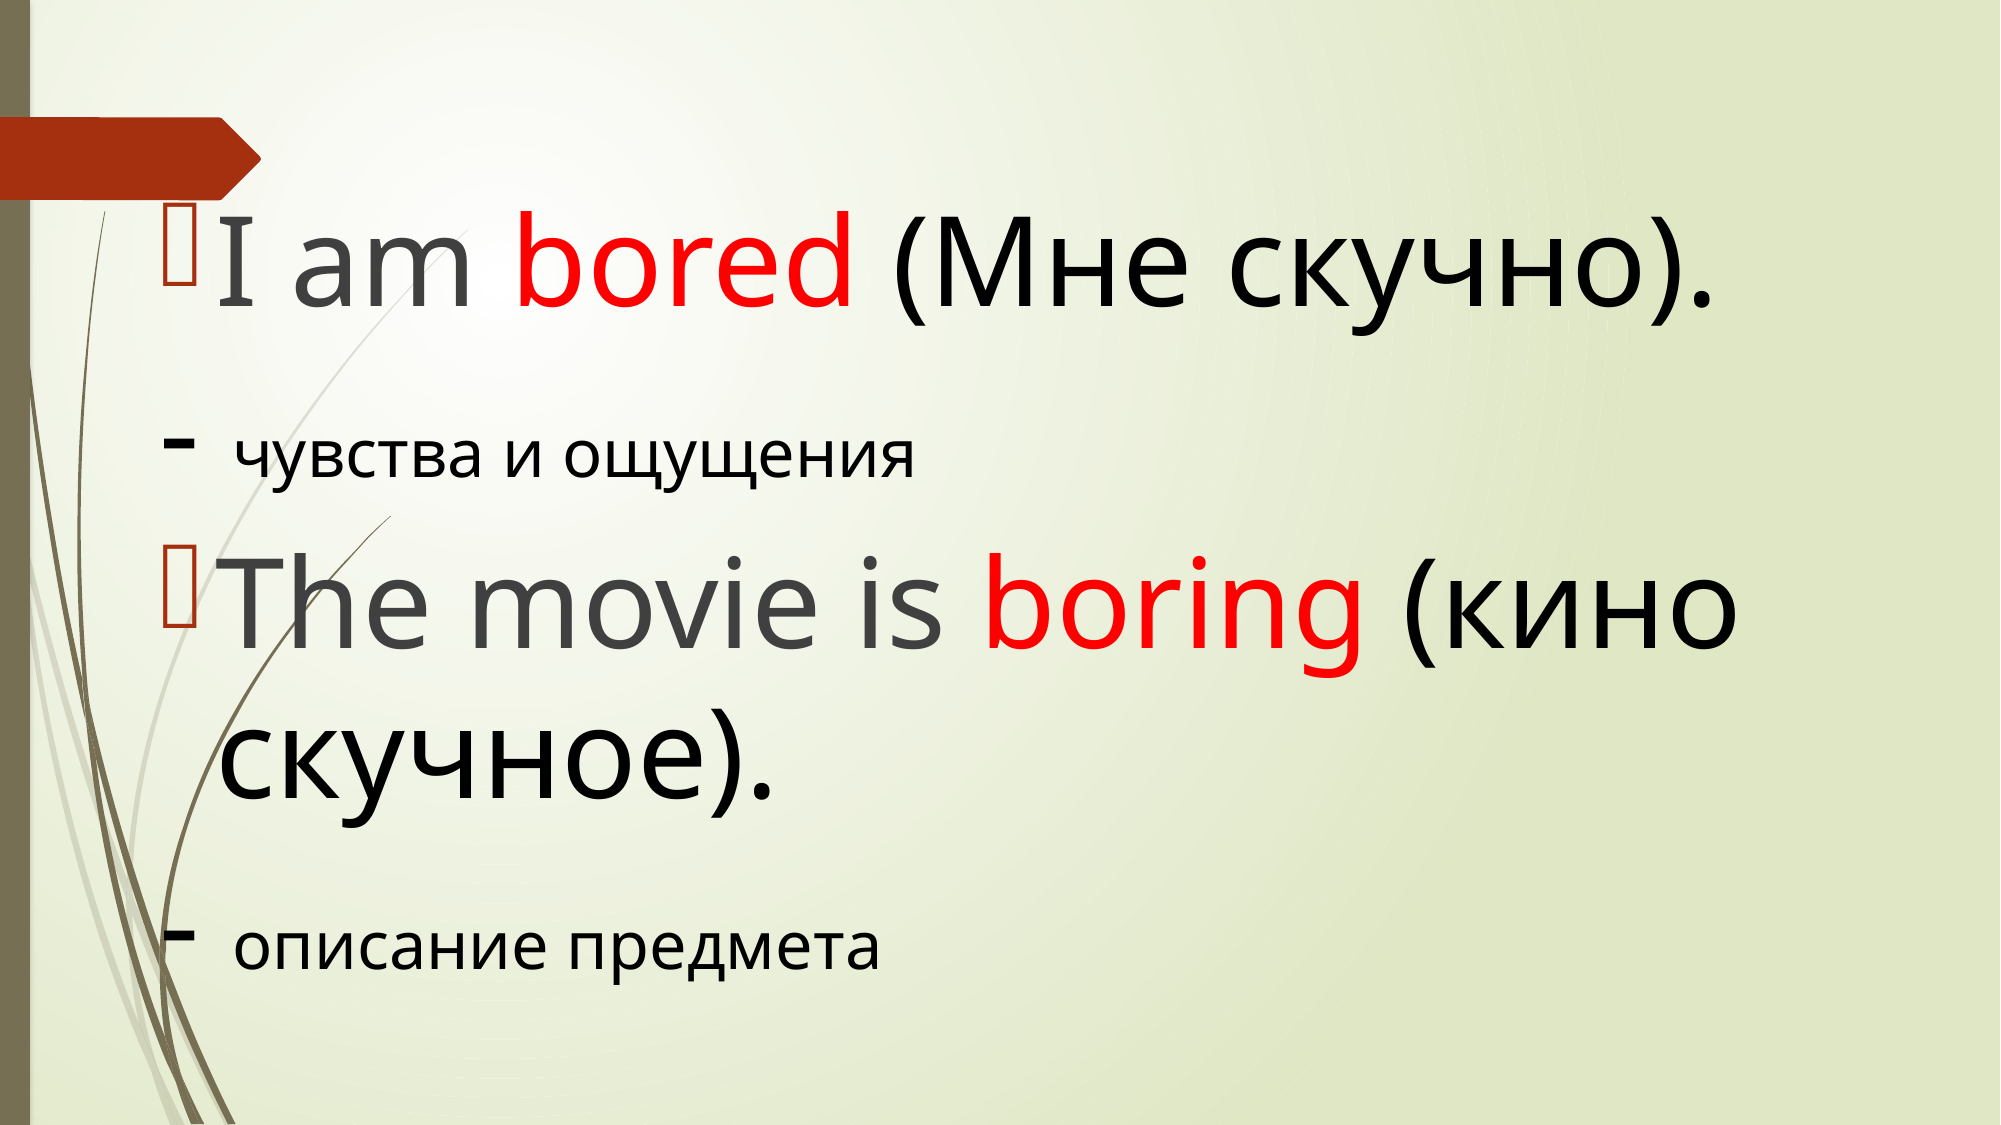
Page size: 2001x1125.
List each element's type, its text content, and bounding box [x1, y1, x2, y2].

list I am bored (Мне скучно). - чувства и ощущения The movie is boring (кино скучное). - описание предмета [144, 174, 1888, 1065]
